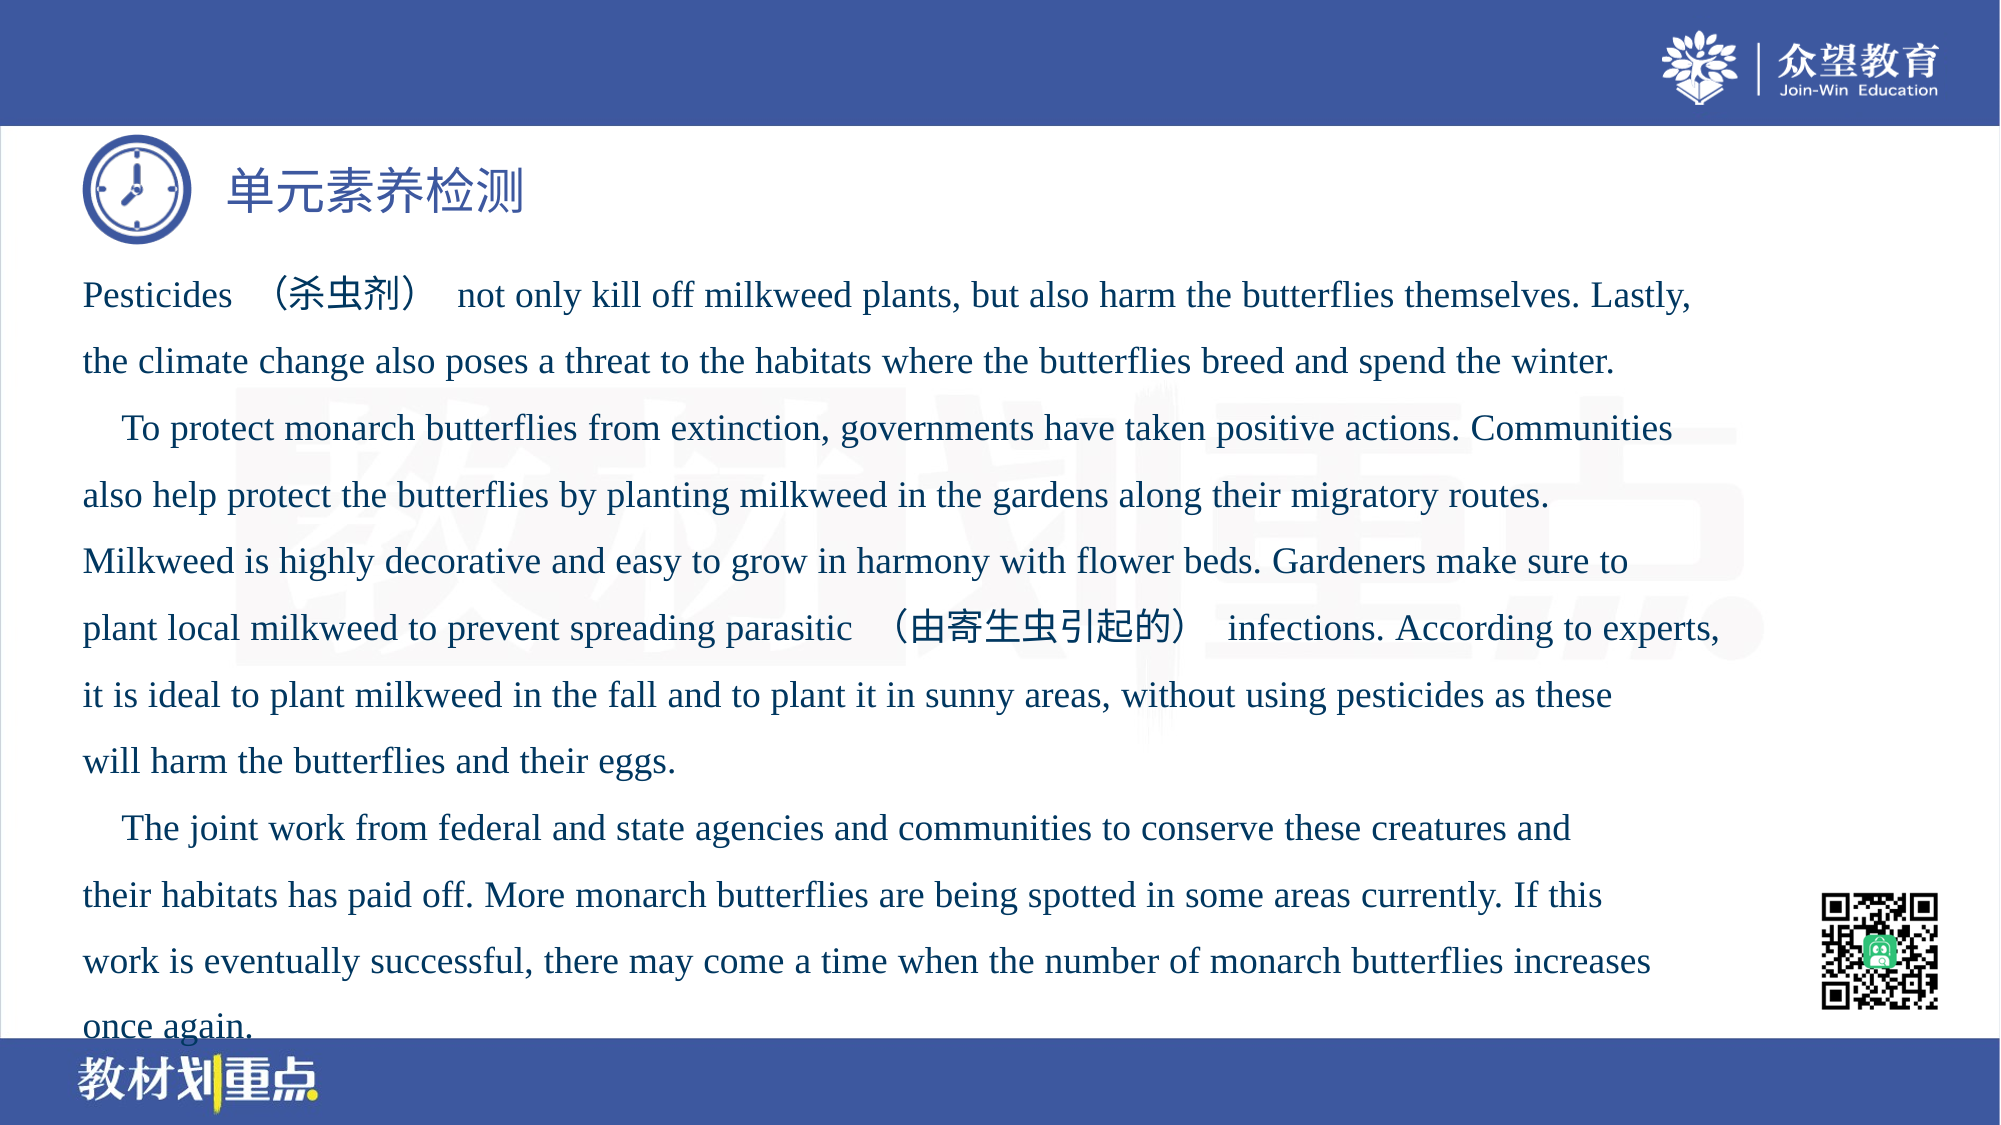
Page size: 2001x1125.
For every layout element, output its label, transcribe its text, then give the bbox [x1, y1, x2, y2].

text_box Pesticides （杀虫剂） not only kill off milkweed plants, but also harm the butterflies themselves. Lastly, the climate change also poses a threat to the habitats where the butterflies breed and spend the winter. To protect monarch butterflies from extinction, governments have taken positive actions. Communities also help protect the butterflies by planting milkweed in the gardens along their migratory routes. Milkweed is highly decorative and easy to grow in harmony with flower beds. Gardeners make sure to plant local milkweed to prevent spreading parasitic （由寄生虫引起的） infections. According to experts, it is ideal to plant milkweed in the fall and to plant it in sunny areas, without using pesticides as these will harm the butterflies and their eggs. The joint work from federal and state agencies and communities to conserve these creatures and their habitats has paid off. More monarch butterflies are being spotted in some areas currently. If this work is eventually successful, there may come a time when the number of monarch butterflies increases once again. [82, 248, 1817, 1039]
picture [0, 0, 2000, 1125]
